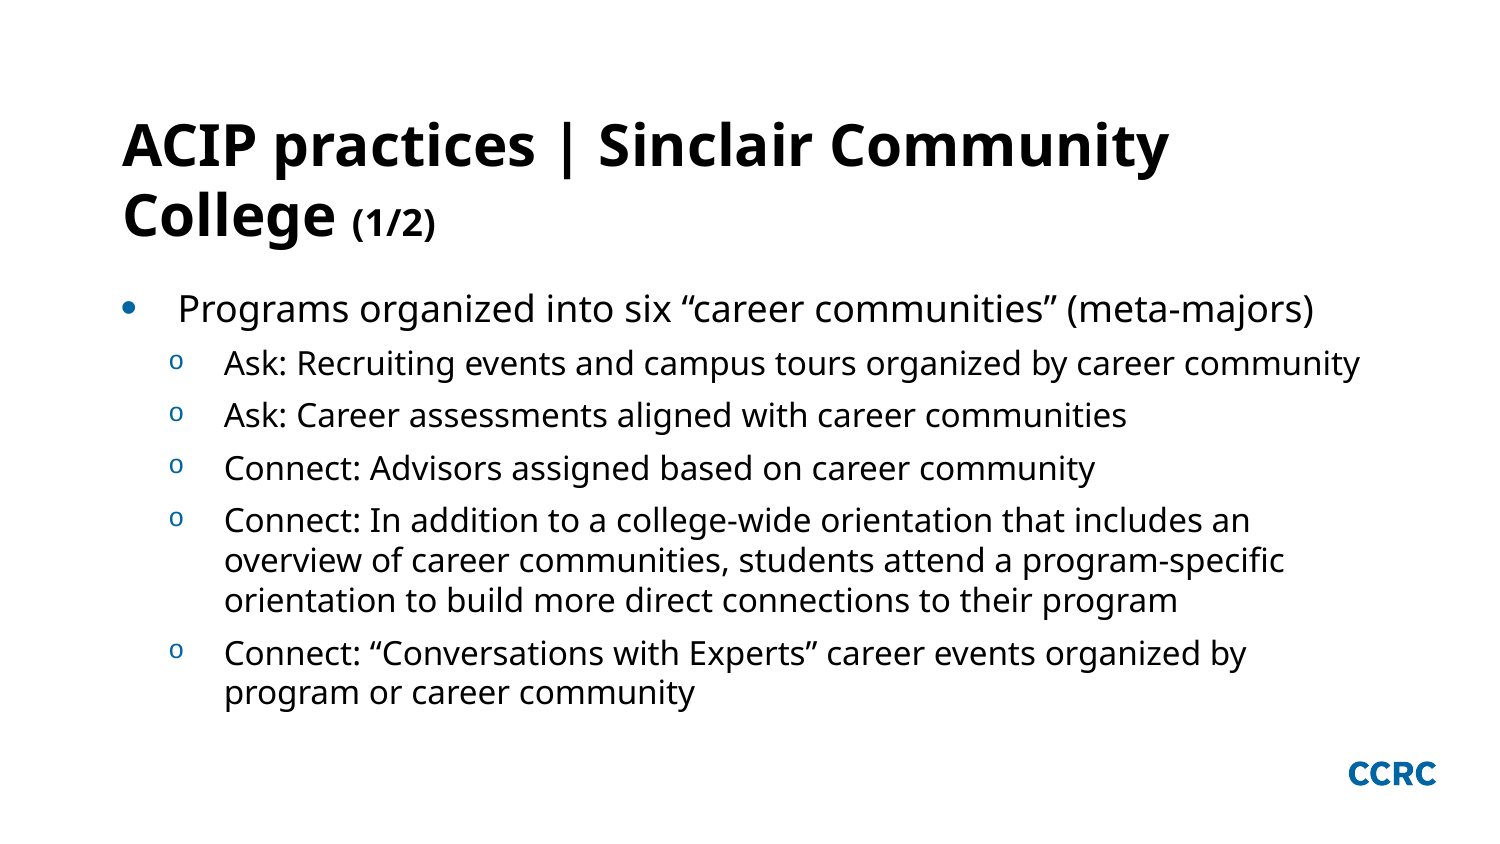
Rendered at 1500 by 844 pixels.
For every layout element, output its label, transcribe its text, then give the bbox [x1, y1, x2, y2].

list Programs organized into six “career communities” (meta-majors) Ask: Recruiting events and campus tours organized by career community Ask: Career assessments aligned with career communities Connect: Advisors assigned based on career community Connect: In addition to a college-wide orientation that includes an overview of career communities, students attend a program-specific orientation to build more direct connections to their program Connect: “Conversations with Experts” career events organized by program or career community [105, 269, 1388, 751]
title ACIP practices | Sinclair Community College (1/2) [107, 93, 1390, 234]
picture [1347, 761, 1438, 786]
